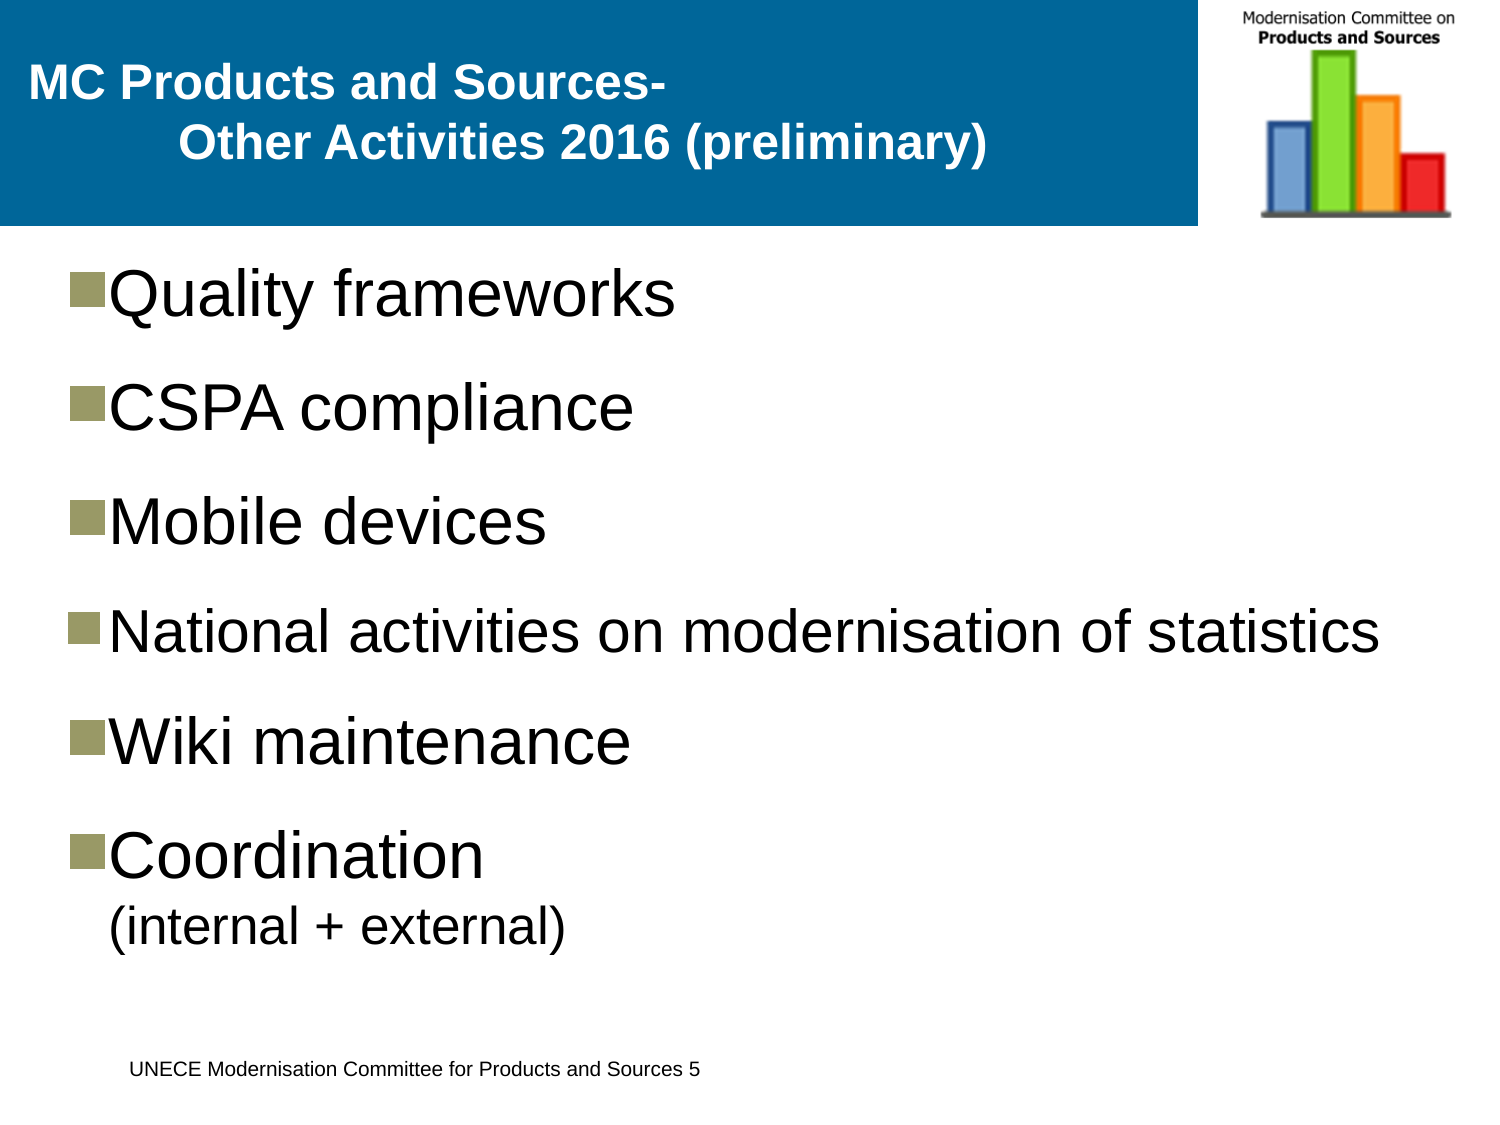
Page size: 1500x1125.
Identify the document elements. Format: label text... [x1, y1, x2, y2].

picture [53, 826, 105, 878]
picture [53, 492, 105, 544]
title MC Products and Sources- Other Activities 2016 (preliminary) [12, 2, 1193, 216]
picture [53, 604, 100, 652]
list Quality frameworks CSPA compliance Mobile devices National activities on modernisation of statistics Wiki maintenance Coordination (internal + external) [37, 242, 1434, 969]
picture [53, 264, 105, 316]
picture [53, 378, 105, 430]
picture [53, 712, 105, 764]
slide_number UNECE Modernisation Committee for Products and Sources 5 [113, 1040, 1443, 1089]
picture [1199, 0, 1500, 227]
